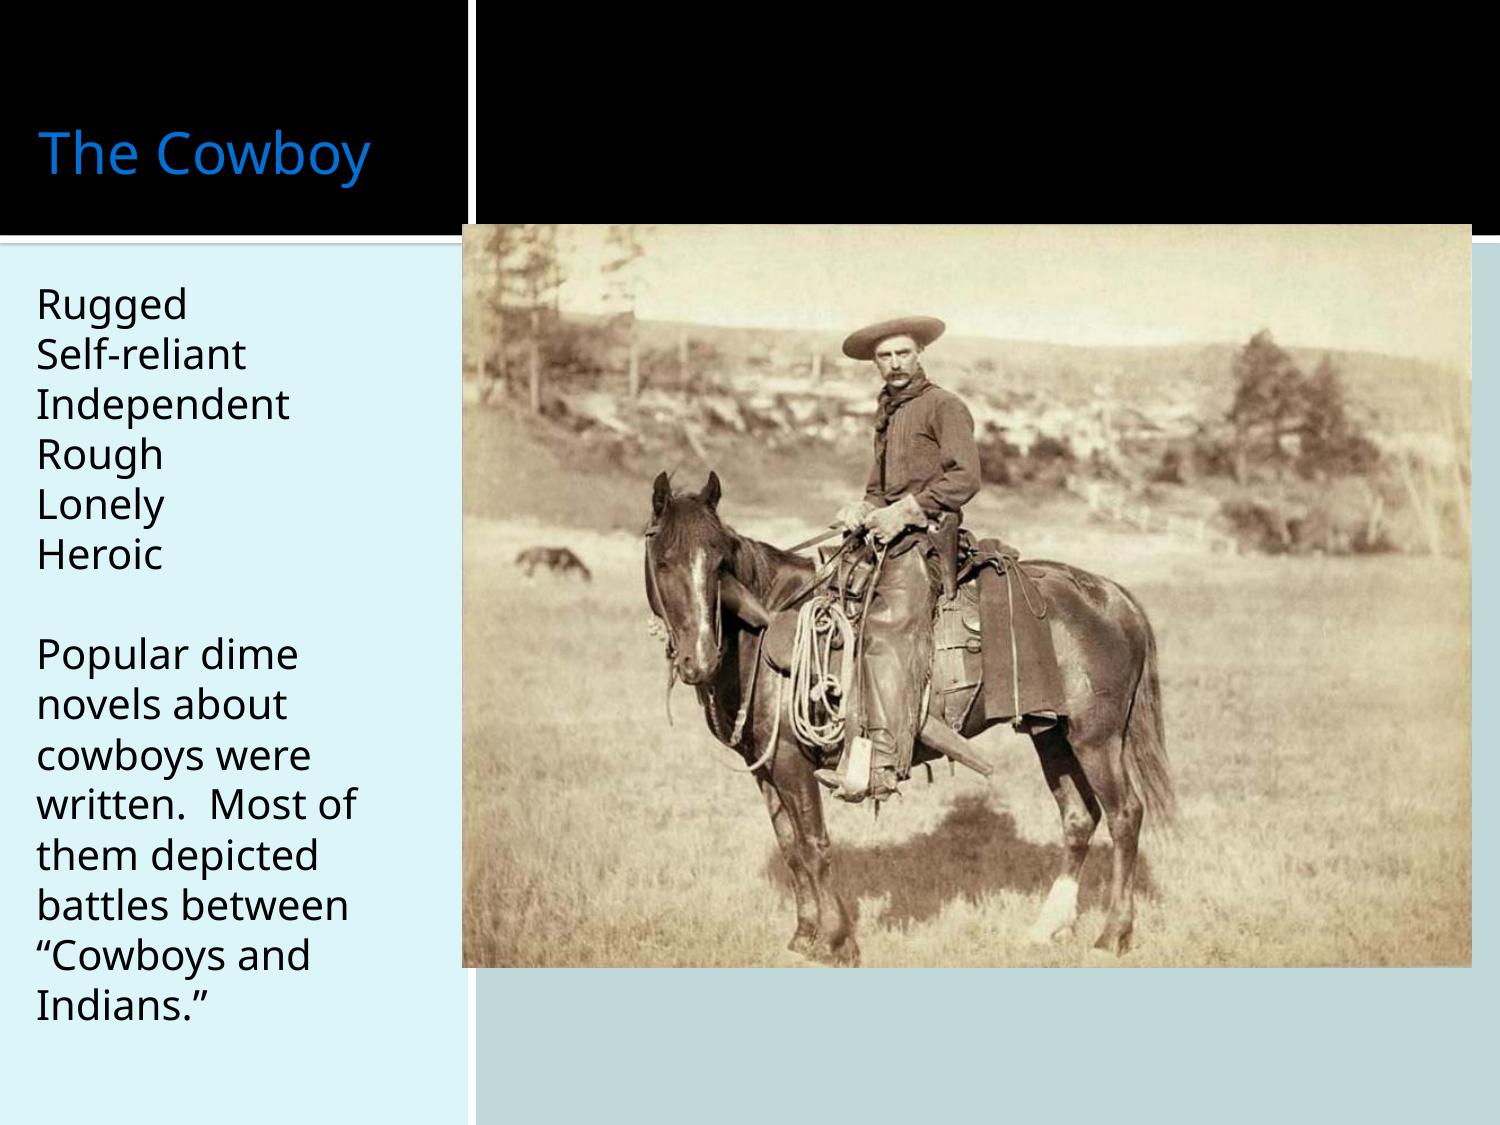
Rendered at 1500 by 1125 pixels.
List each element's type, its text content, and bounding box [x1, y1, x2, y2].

title The Cowboy [26, 25, 442, 186]
picture [462, 224, 1500, 1125]
list Rugged Self-reliant Independent Rough Lonely Heroic Popular dime novels about cowboys were written. Most of them depicted battles between “Cowboys and Indians.” [26, 262, 432, 1075]
